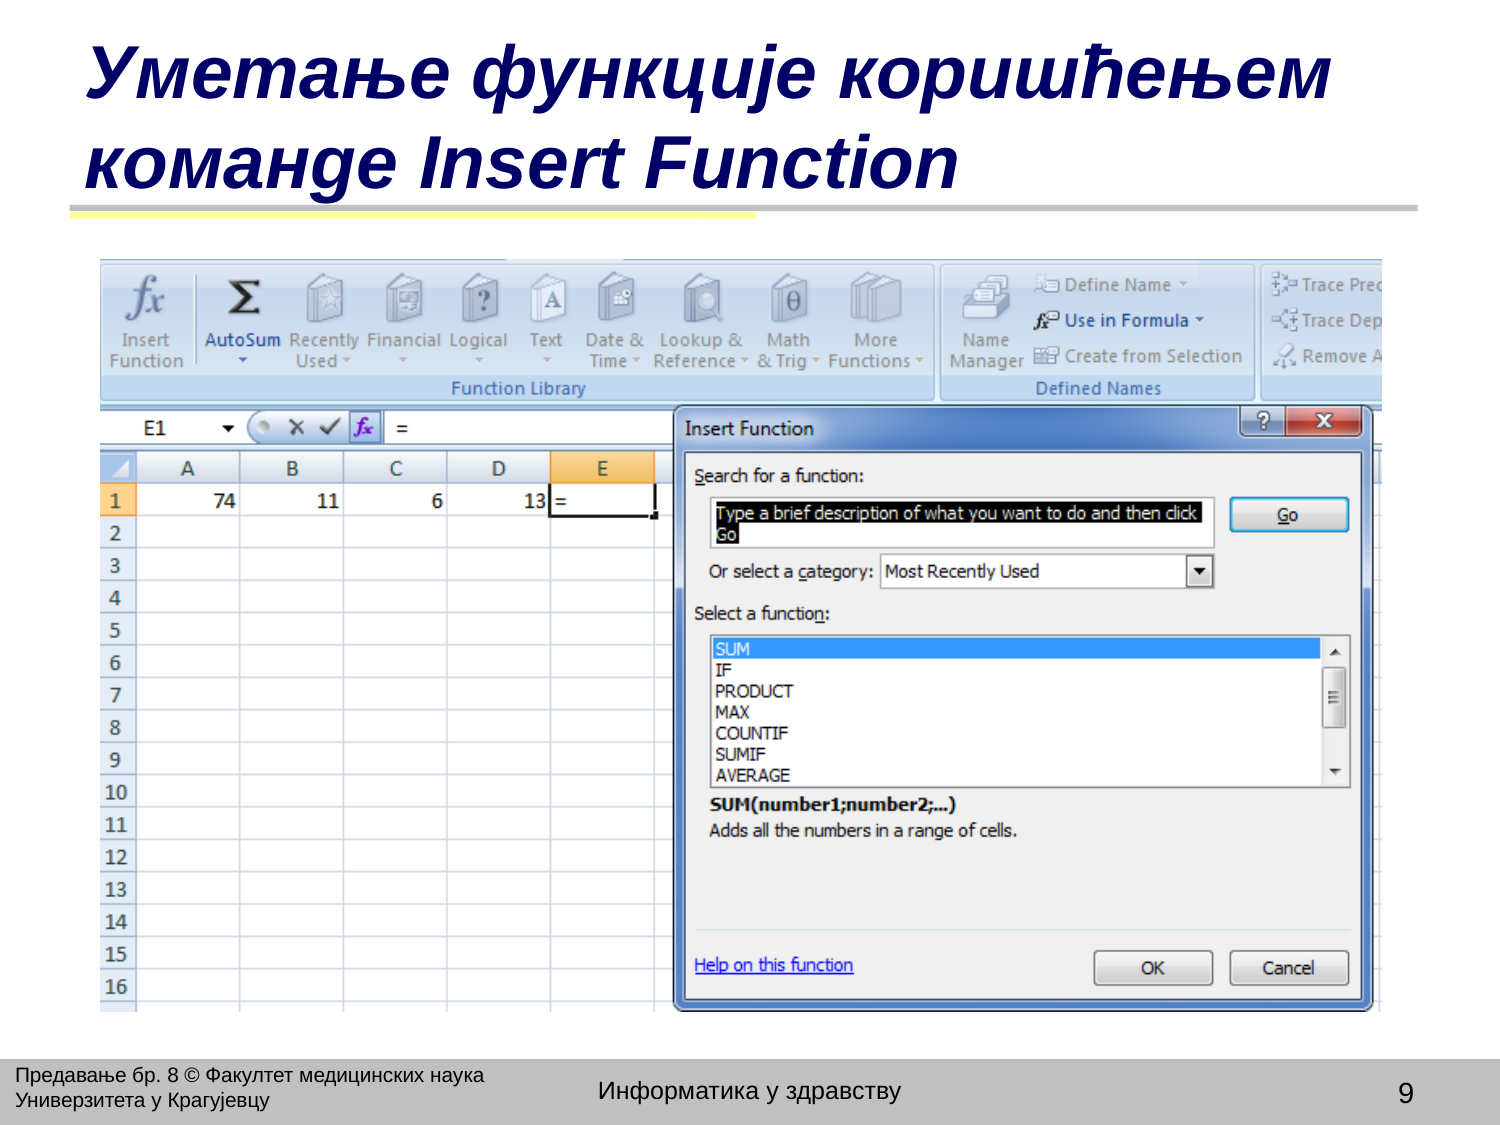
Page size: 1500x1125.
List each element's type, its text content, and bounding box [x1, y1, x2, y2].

slide_number 9 [1079, 1066, 1430, 1125]
footer Информатика у здравству [512, 1066, 988, 1125]
slide_number Предавање бр. 8 © Факултет медицинских наука Универзитета у Крагујевцу [0, 1053, 626, 1108]
picture [100, 259, 1382, 1012]
title Уметање функције коришћењем команде Insert Function [69, 19, 1426, 208]
